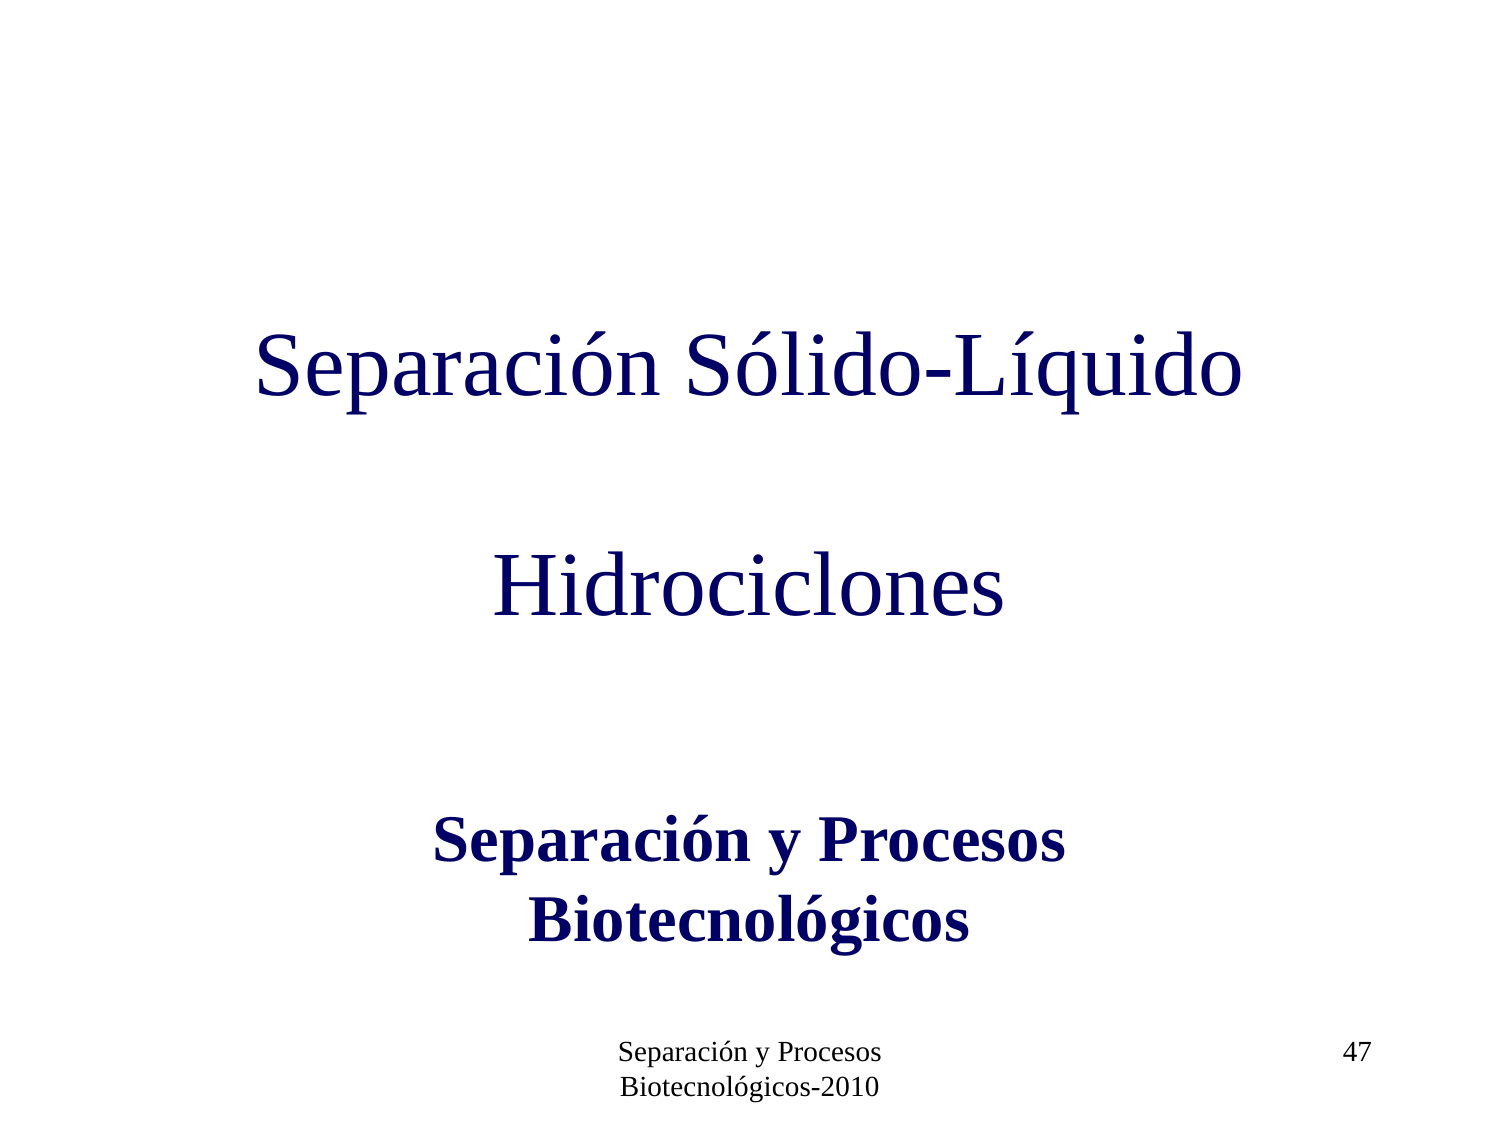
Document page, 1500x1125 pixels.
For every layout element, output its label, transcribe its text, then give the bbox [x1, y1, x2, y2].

slide_number 47 [1074, 1024, 1388, 1101]
title Separación Sólido-Líquido Hidrociclones [112, 374, 1388, 563]
footer Separación y Procesos Biotecnológicos-2010 [512, 1024, 988, 1101]
subtitle Separación y Procesos Biotecnológicos [224, 787, 1276, 1076]
